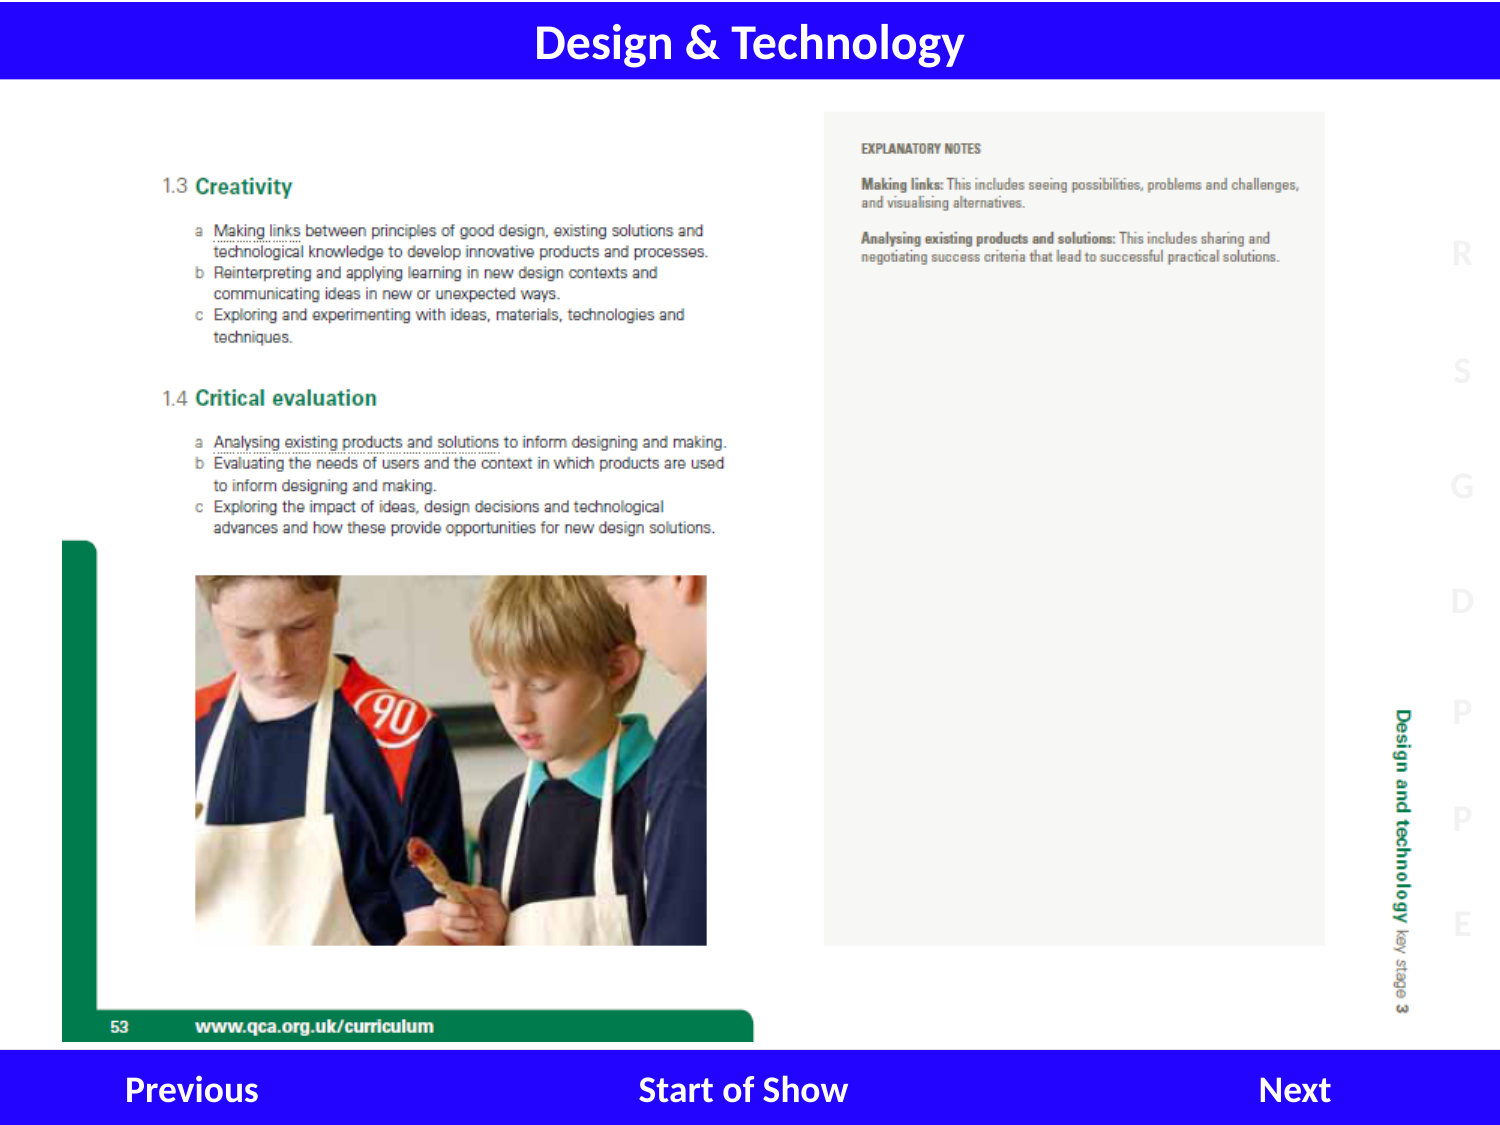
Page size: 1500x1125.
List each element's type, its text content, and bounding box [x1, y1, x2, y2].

text_box Previous [15, 1061, 369, 1114]
text_box [0, 73, 1500, 81]
text_box Start of Show [384, 1061, 1103, 1114]
picture [62, 78, 1431, 1042]
text_box [0, 1048, 1500, 1125]
text_box Next [1118, 1061, 1472, 1114]
text_box Design & Technology [0, 2, 1500, 73]
